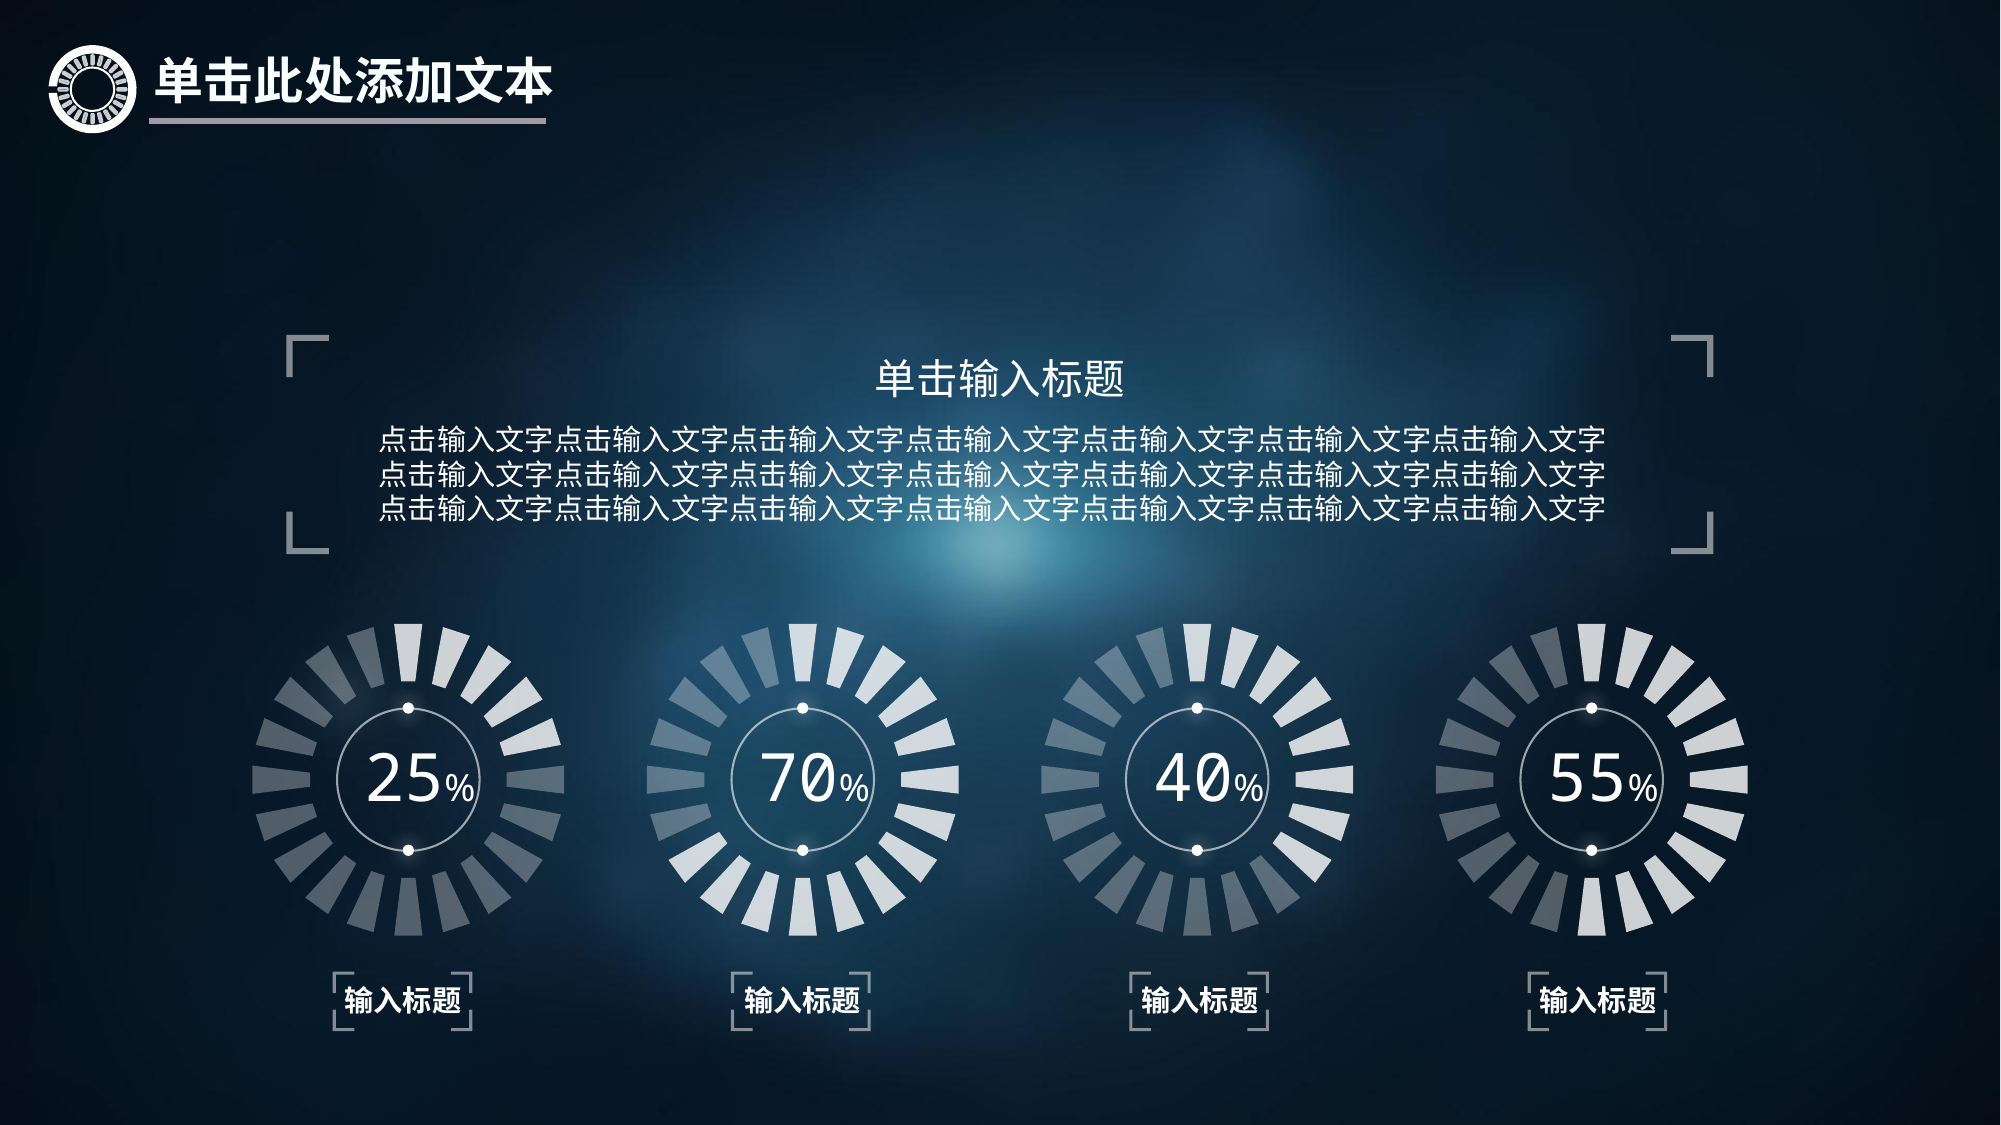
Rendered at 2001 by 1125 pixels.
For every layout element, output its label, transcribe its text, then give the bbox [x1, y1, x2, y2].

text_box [337, 674, 480, 884]
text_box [252, 623, 565, 936]
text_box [728, 971, 877, 1032]
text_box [731, 674, 874, 884]
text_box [1125, 971, 1274, 1032]
text_box 单击输入标题 [859, 345, 1141, 411]
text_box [328, 971, 477, 1032]
picture [0, 0, 2001, 1125]
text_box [1523, 971, 1673, 1032]
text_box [1041, 623, 1354, 936]
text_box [646, 623, 959, 936]
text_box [1671, 334, 1714, 554]
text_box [48, 45, 137, 134]
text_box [1125, 674, 1269, 884]
text_box 单击此处添加文本 [137, 54, 579, 113]
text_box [1435, 623, 1748, 936]
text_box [1520, 674, 1663, 884]
text_box 点击输入文字点击输入文字点击输入文字点击输入文字点击输入文字点击输入文字点击输入文字点击输入文字点击输入文字点击输入文字点击输入文字点击输入文字点击输入文字点击输入文字点击输入文字点击输入文字点击输入文字点击输入文字点击输入文字点击输入文字点击输入文字 [364, 413, 1636, 534]
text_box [286, 334, 329, 554]
